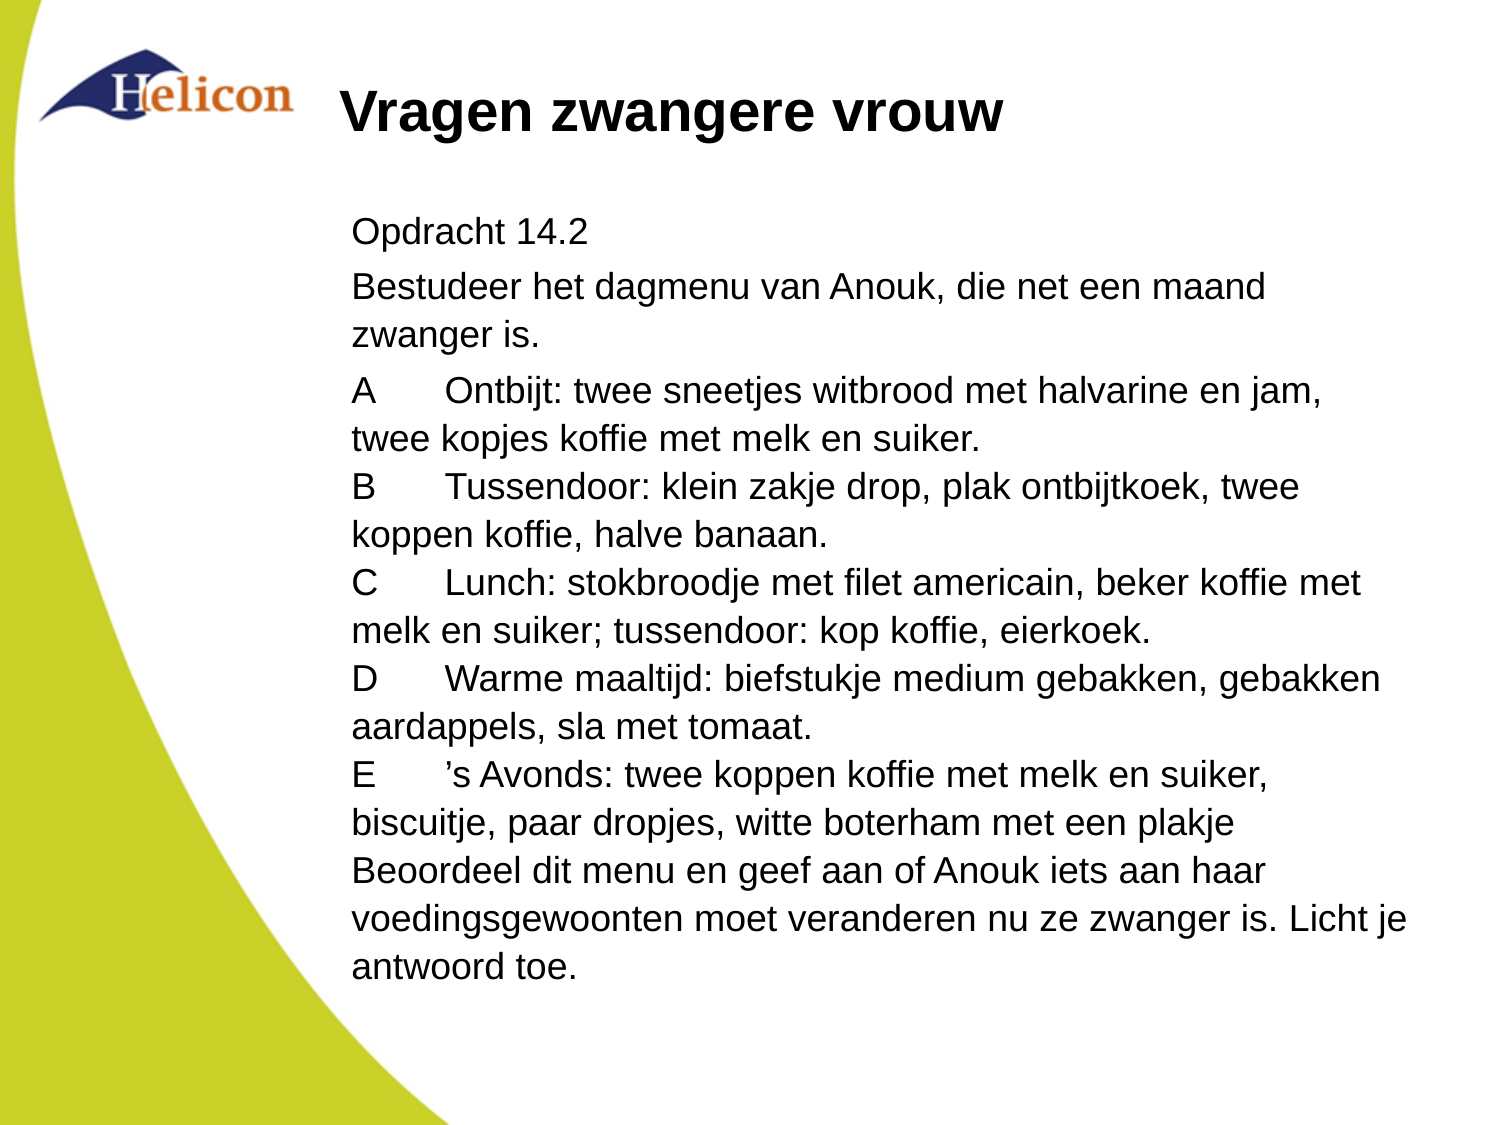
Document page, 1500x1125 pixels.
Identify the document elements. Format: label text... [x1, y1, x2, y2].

picture [0, 0, 1500, 1125]
list Opdracht 14.2 Bestudeer het dagmenu van Anouk, die net een maand zwanger is. A Ontbijt: twee sneetjes witbrood met halvarine en jam, twee kopjes koffie met melk en suiker. B Tussendoor: klein zakje drop, plak ontbijtkoek, twee koppen koffie, halve banaan. C Lunch: stokbroodje met filet americain, beker koffie met melk en suiker; tussendoor: kop koffie, eierkoek. D Warme maaltijd: biefstukje medium gebakken, gebakken aardappels, sla met tomaat. E ’s Avonds: twee koppen koffie met melk en suiker, biscuitje, paar dropjes, witte boterham met een plakje Beoordeel dit menu en geef aan of Anouk iets aan haar voedingsgewoonten moet veranderen nu ze zwanger is. Licht je antwoord toe. [336, 196, 1425, 1005]
title Vragen zwangere vrouw [324, 54, 1415, 161]
